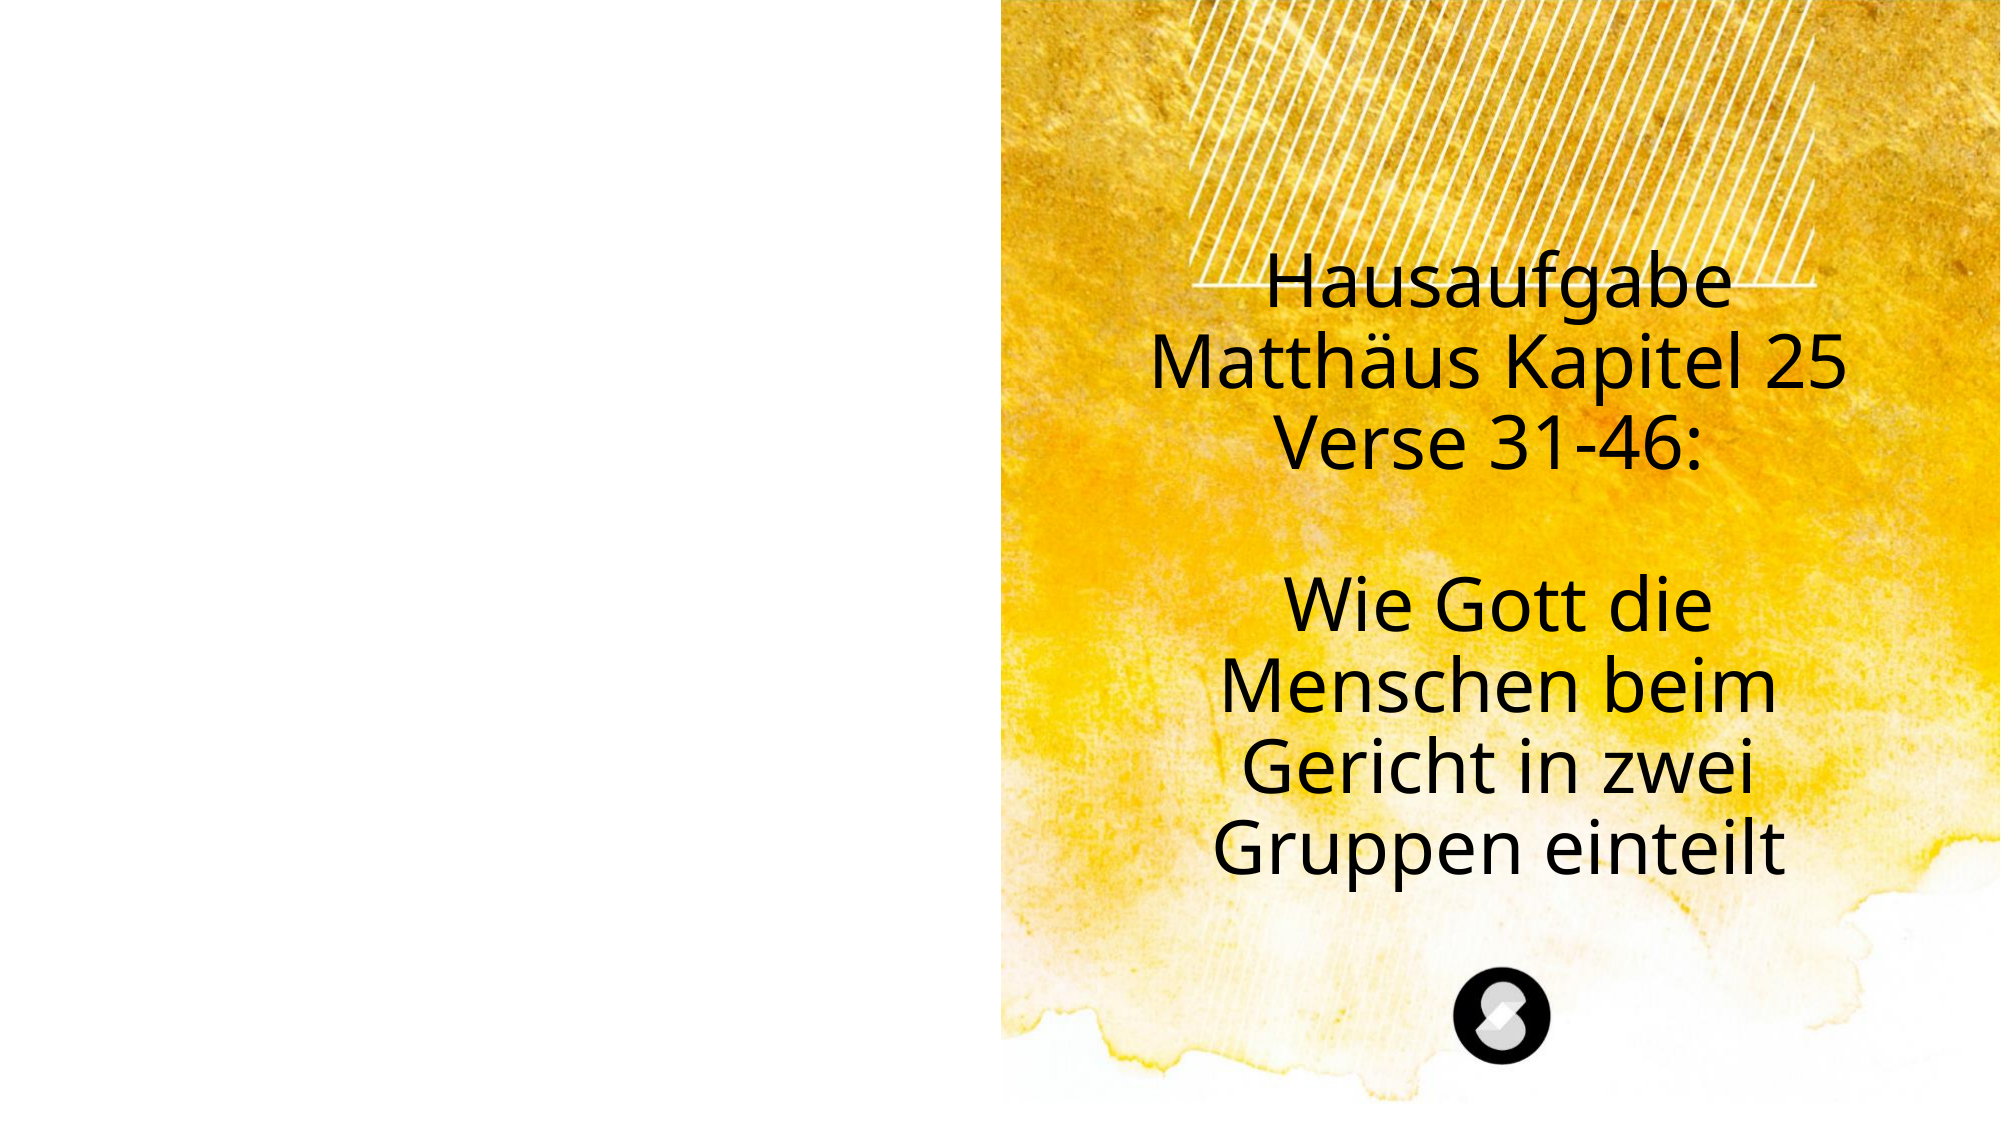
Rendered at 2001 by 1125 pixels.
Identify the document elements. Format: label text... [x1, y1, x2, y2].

title Hausaufgabe Matthäus Kapitel 25 Verse 31-46: Wie Gott die Menschen beim Gericht in zwei Gruppen einteilt [1099, 405, 1899, 728]
picture [1001, 0, 2001, 1125]
